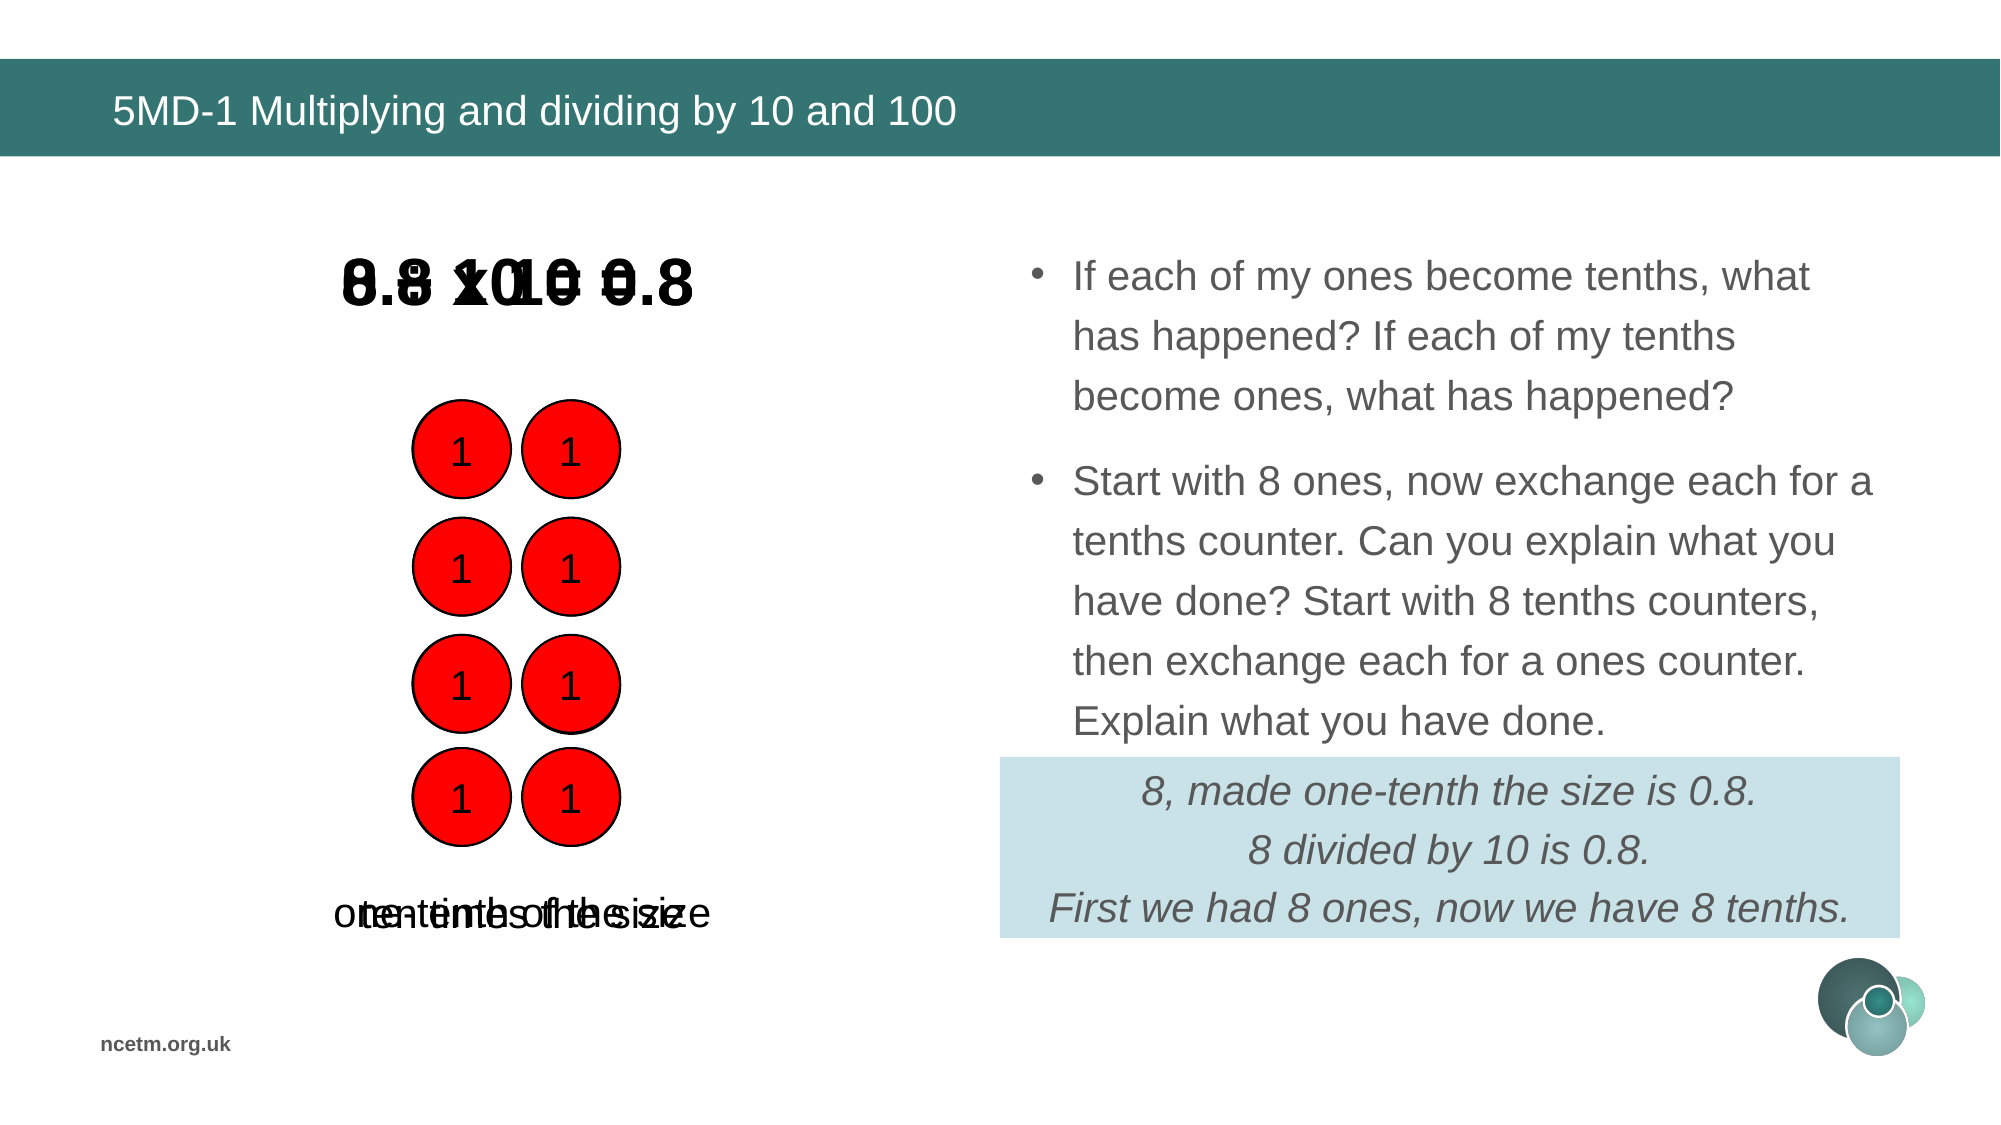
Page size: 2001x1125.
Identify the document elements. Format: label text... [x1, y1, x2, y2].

text_box If each of my ones become tenths, what has happened? If each of my tenths become ones, what has happened? Start with 8 ones, now exchange each for a tenths counter. Can you explain what you have done? Start with 8 tenths counters, then exchange each for a ones counter. Explain what you have done. [1015, 231, 1900, 756]
title 5MD-1 Multiplying and dividing by 10 and 100 [97, 76, 1945, 147]
picture [1818, 958, 1925, 1056]
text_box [401, 400, 631, 847]
text_box 8, made one-tenth the size is 0.8. 8 divided by 10 is 0.8. First we had 8 ones, now we have 8 tenths. [999, 756, 1900, 939]
text_box one-tenth of the size [267, 877, 778, 943]
text_box 0.8 x 10 = 8 [326, 231, 710, 327]
